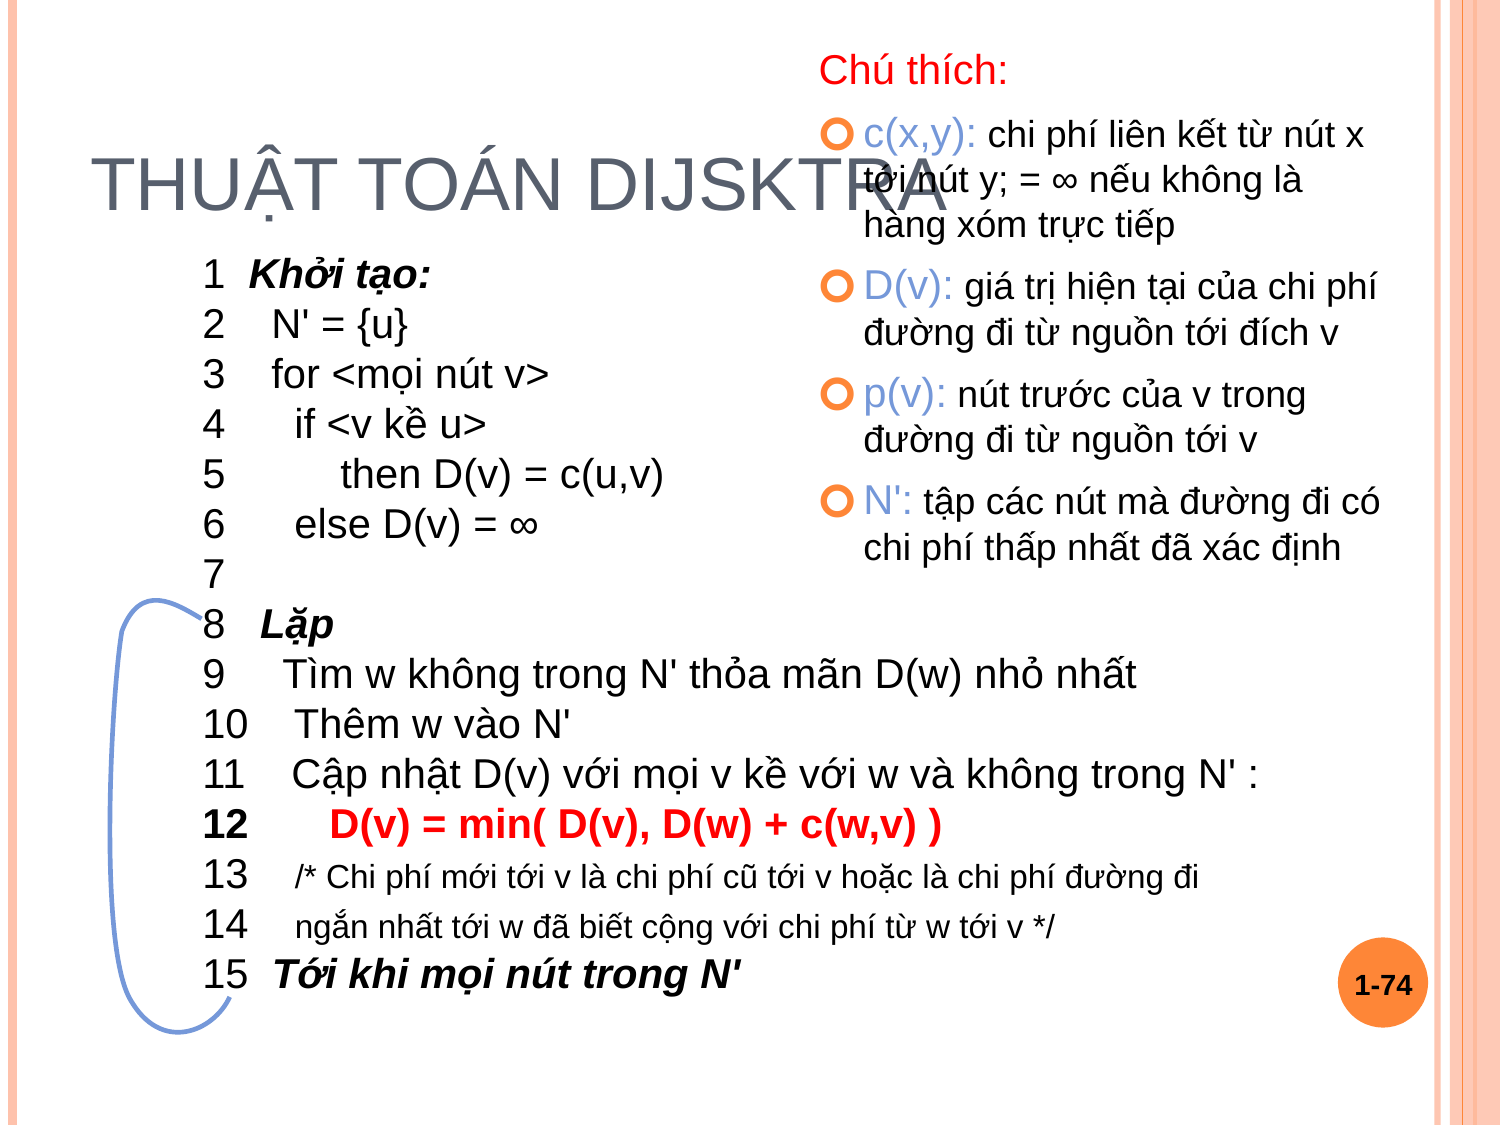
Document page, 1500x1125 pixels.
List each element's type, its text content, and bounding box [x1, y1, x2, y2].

title Thuật toán Dijsktra [75, 45, 803, 233]
text_box 1 Khởi tạo: 2 N' = {u} 3 for <mọi nút v> 4 if <v kề u> 5 then D(v) = c(u,v) 6 else D(v) = ∞ 7 8 Lặp 9 Tìm w không trong N' thỏa mãn D(w) nhỏ nhất 10 Thêm w vào N' 11 Cập nhật D(v) với mọi v kề với w và không trong N' : 12 D(v) = min( D(v), D(w) + c(w,v) ) 13 /* Chi phí mới tới v là chi phí cũ tới v hoặc là chi phí đường đi 14 ngắn nhất tới w đã biết cộng với chi phí từ w tới v */ 15 Tới khi mọi nút trong N' [187, 239, 1294, 1005]
text_box [109, 600, 230, 1033]
text_box Chú thích: c(x,y): chi phí liên kết từ nút x tới nút y; = ∞ nếu không là hàng xóm trực tiếp D(v): giá trị hiện tại của chi phí đường đi từ nguồn tới đích v p(v): nút trước của v trong đường đi từ nguồn tới v N': tập các nút mà đường đi có chi phí thấp nhất đã xác định [803, 35, 1404, 594]
slide_number 1-‹#› [1333, 940, 1434, 1026]
